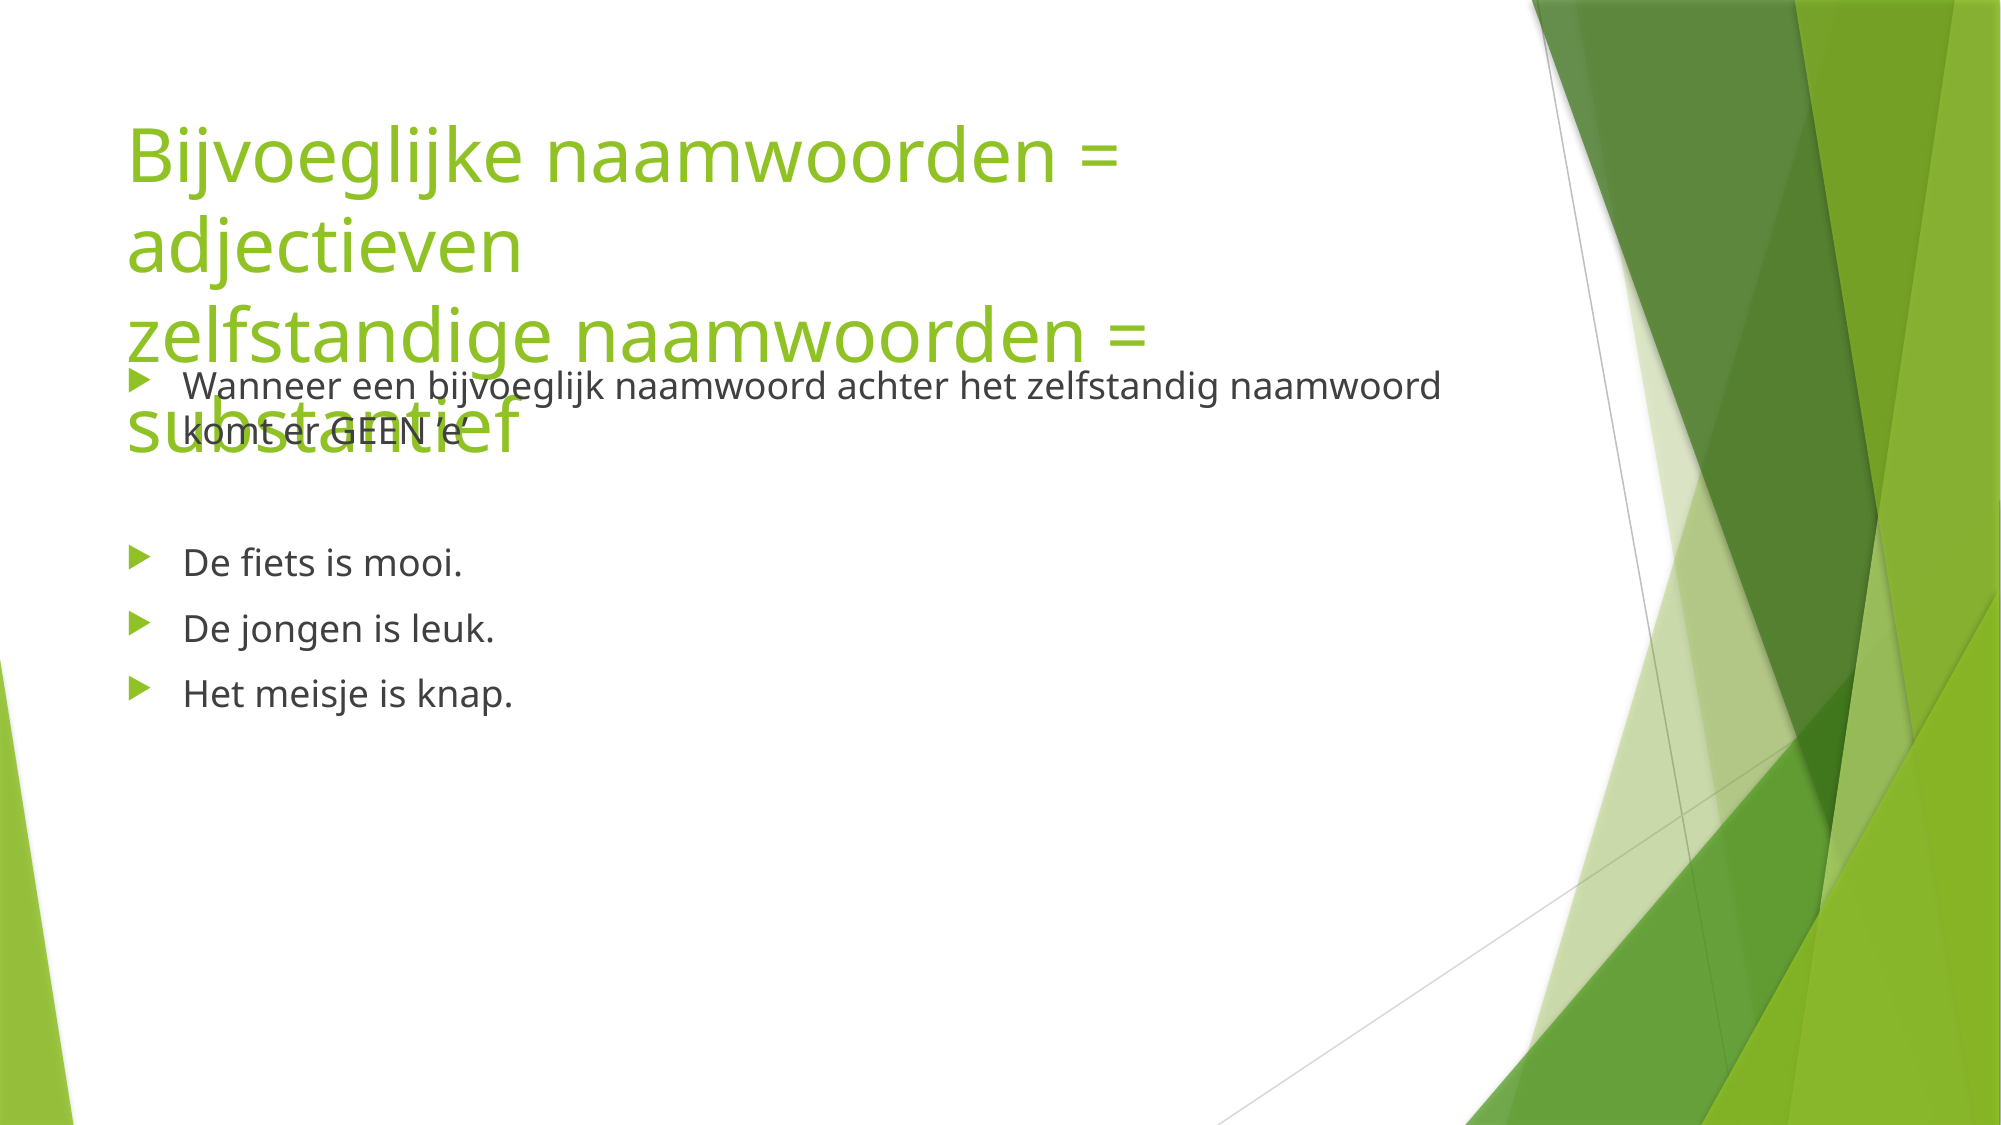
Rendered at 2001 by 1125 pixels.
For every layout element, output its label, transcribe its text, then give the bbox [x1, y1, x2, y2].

list Wanneer een bijvoeglijk naamwoord achter het zelfstandig naamwoord komt er GEEN ’e’ De fiets is mooi. De jongen is leuk. Het meisje is knap. [111, 354, 1522, 992]
title Bijvoeglijke naamwoorden = adjectieven zelfstandige naamwoorden = substantief [111, 99, 1522, 317]
